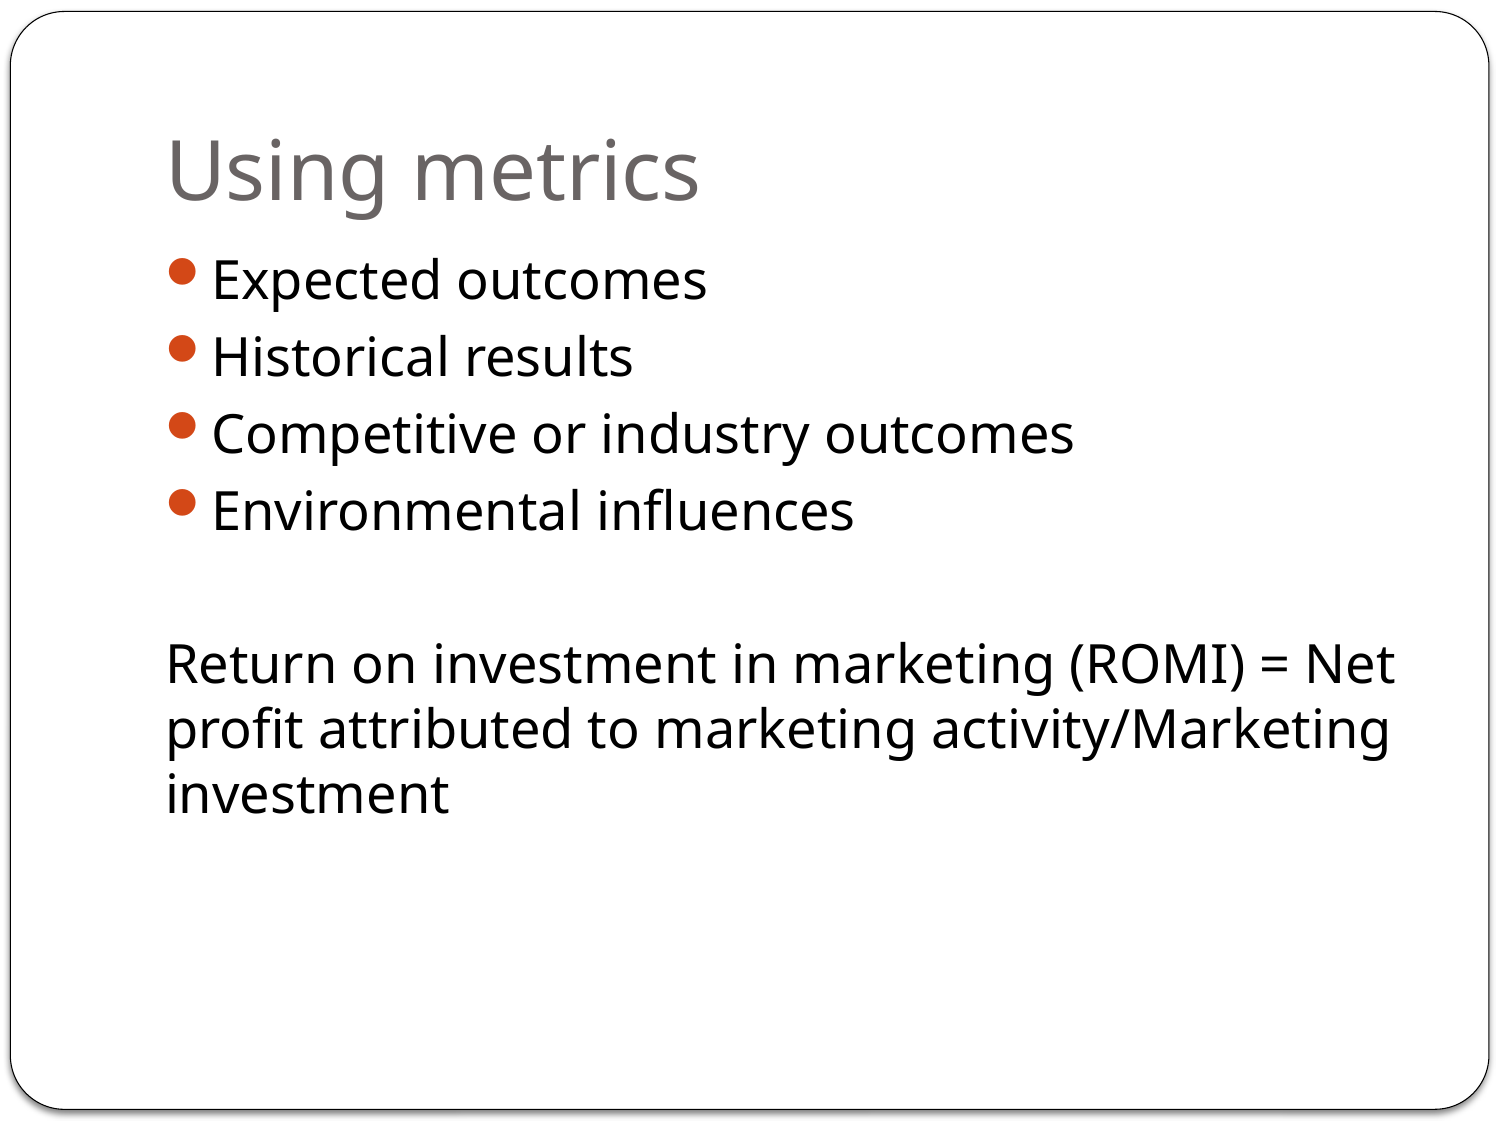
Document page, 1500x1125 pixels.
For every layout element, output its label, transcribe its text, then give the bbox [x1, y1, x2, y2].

title Using metrics [149, 44, 1426, 233]
list Expected outcomes Historical results Competitive or industry outcomes Environmental influences Return on investment in marketing (ROMI) = Net profit attributed to marketing activity/Marketing investment [149, 237, 1426, 988]
